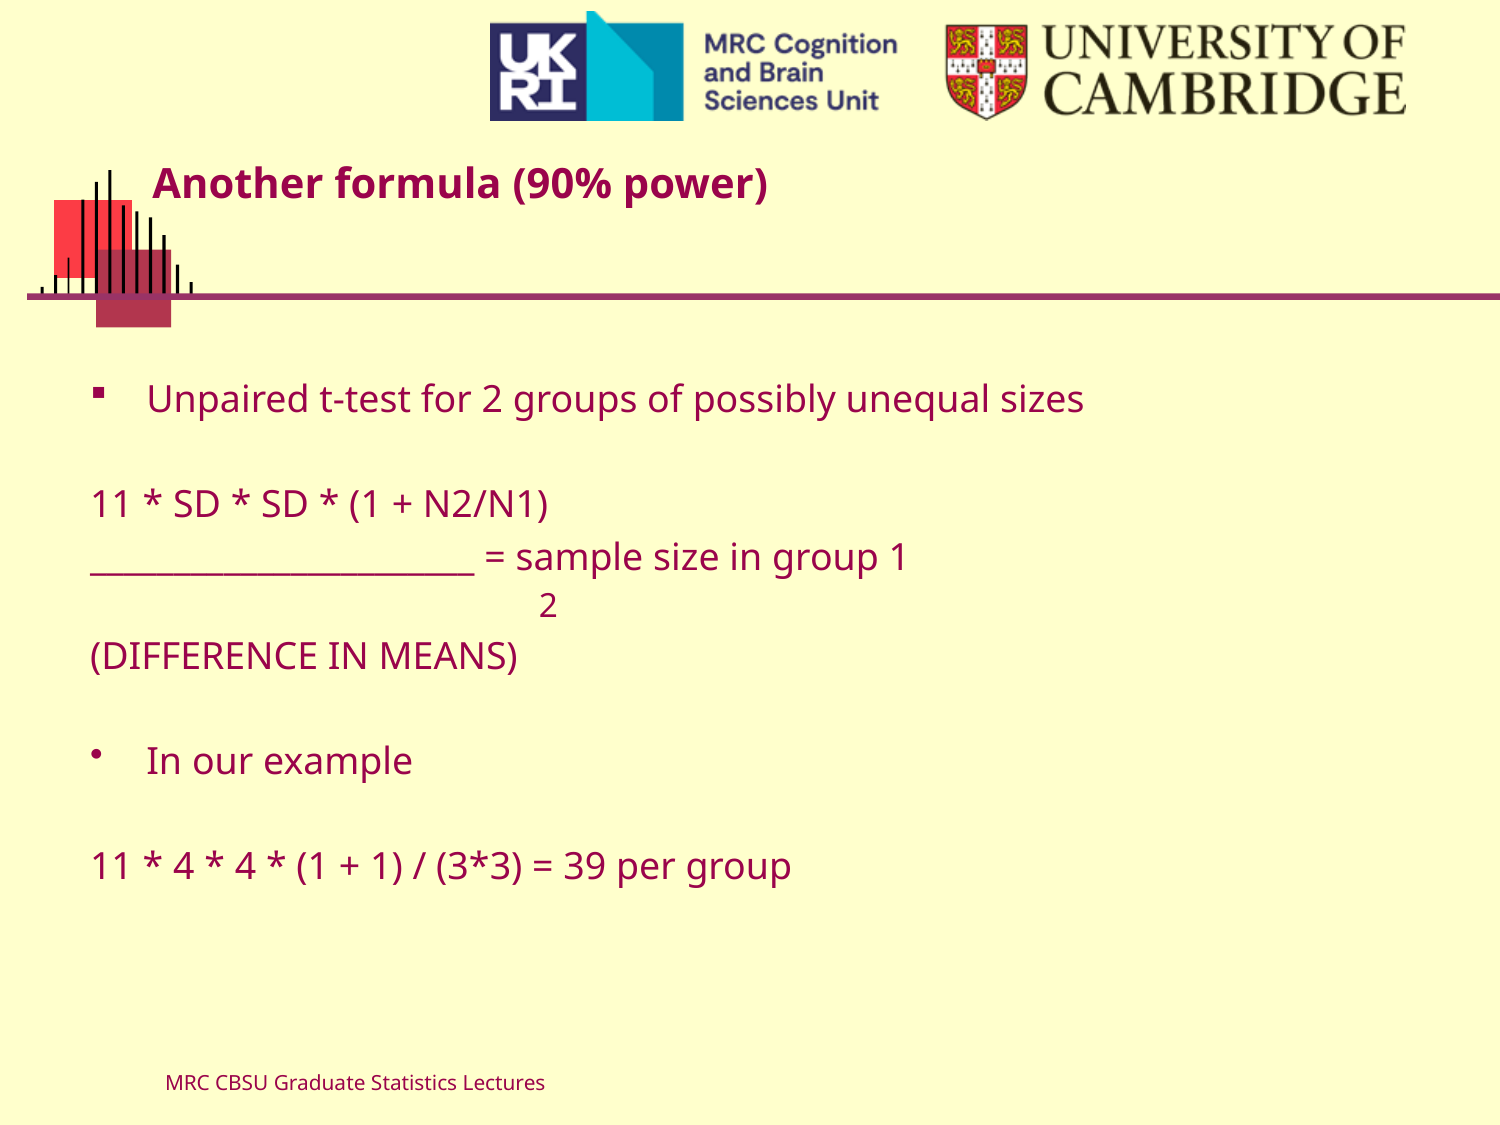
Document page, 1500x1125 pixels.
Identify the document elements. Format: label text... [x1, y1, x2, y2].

title Another formula (90% power) [137, 137, 988, 233]
picture [490, 11, 1406, 121]
list Unpaired t-test for 2 groups of possibly unequal sizes 11 * SD * SD * (1 + N2/N1) _______________________ = sample size in group 1 2 (DIFFERENCE IN MEANS) In our example 11 * 4 * 4 * (1 + 1) / (3*3) = 39 per group [75, 262, 1425, 1038]
footer MRC CBSU Graduate Statistics Lectures [149, 1062, 988, 1101]
